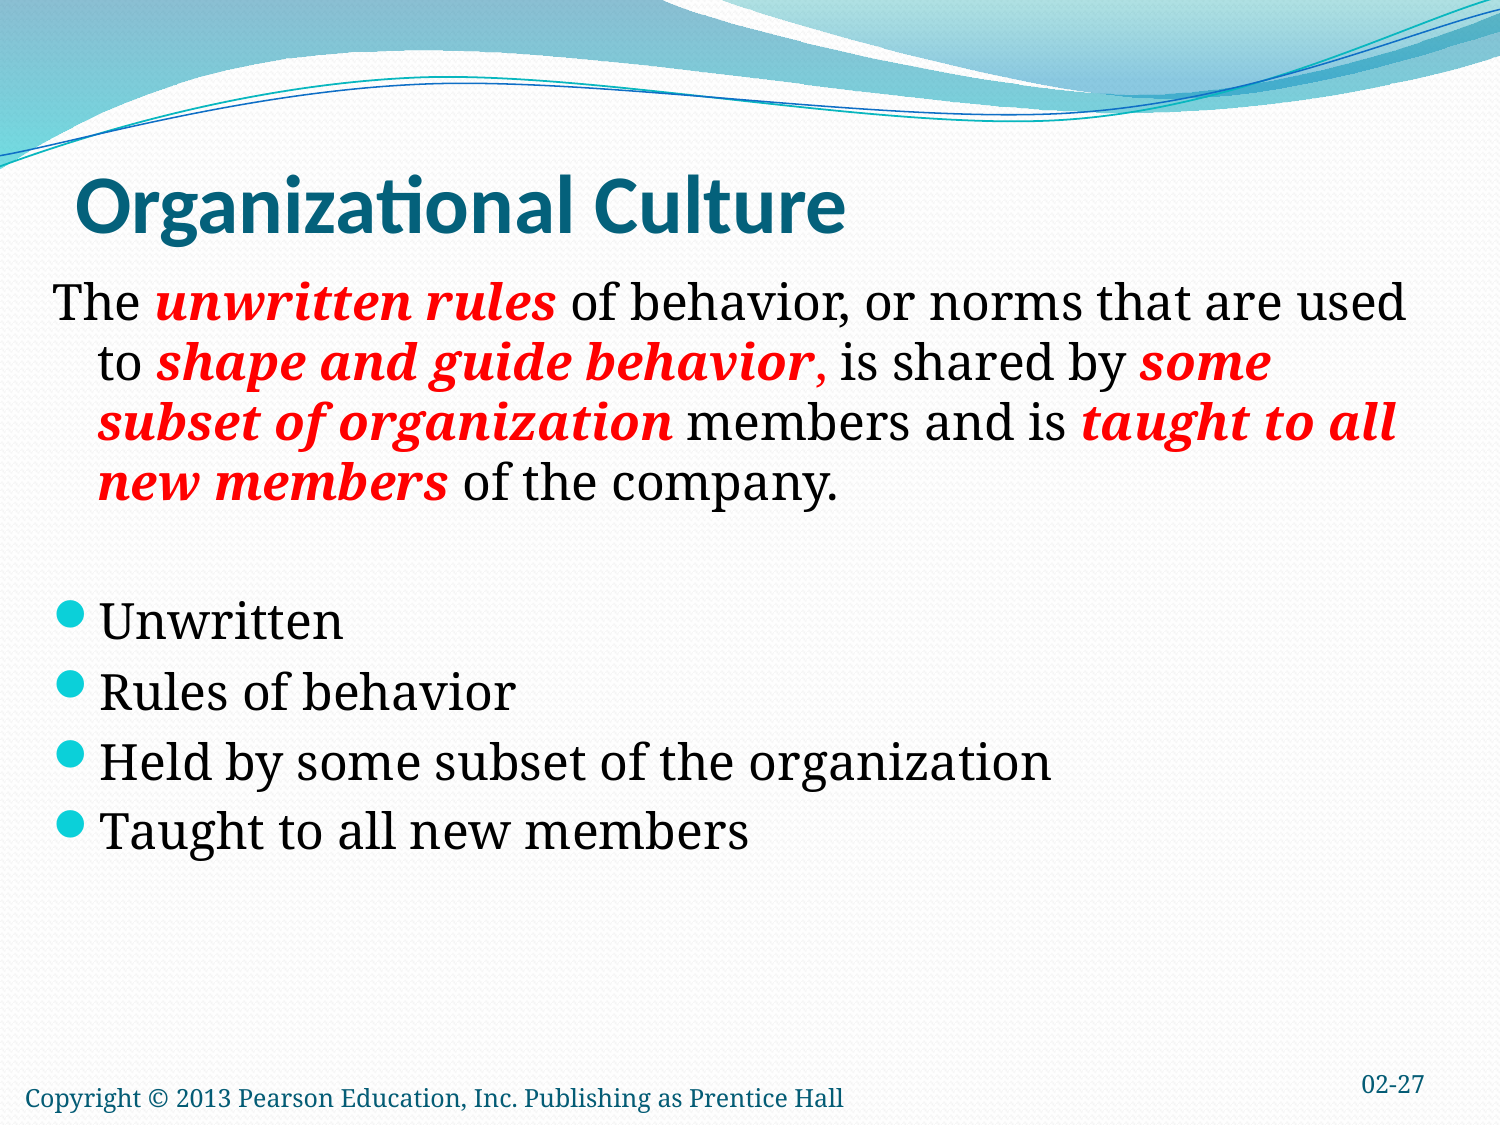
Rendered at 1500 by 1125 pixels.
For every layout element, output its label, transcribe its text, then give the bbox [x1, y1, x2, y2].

title Organizational Culture [74, 62, 1426, 251]
slide_number 02-27 [1299, 1042, 1425, 1103]
list The unwritten rules of behavior, or norms that are used to shape and guide behavior, is shared by some subset of organization members and is taught to all new members of the company. Unwritten Rules of behavior Held by some subset of the organization Taught to all new members [37, 262, 1451, 1038]
